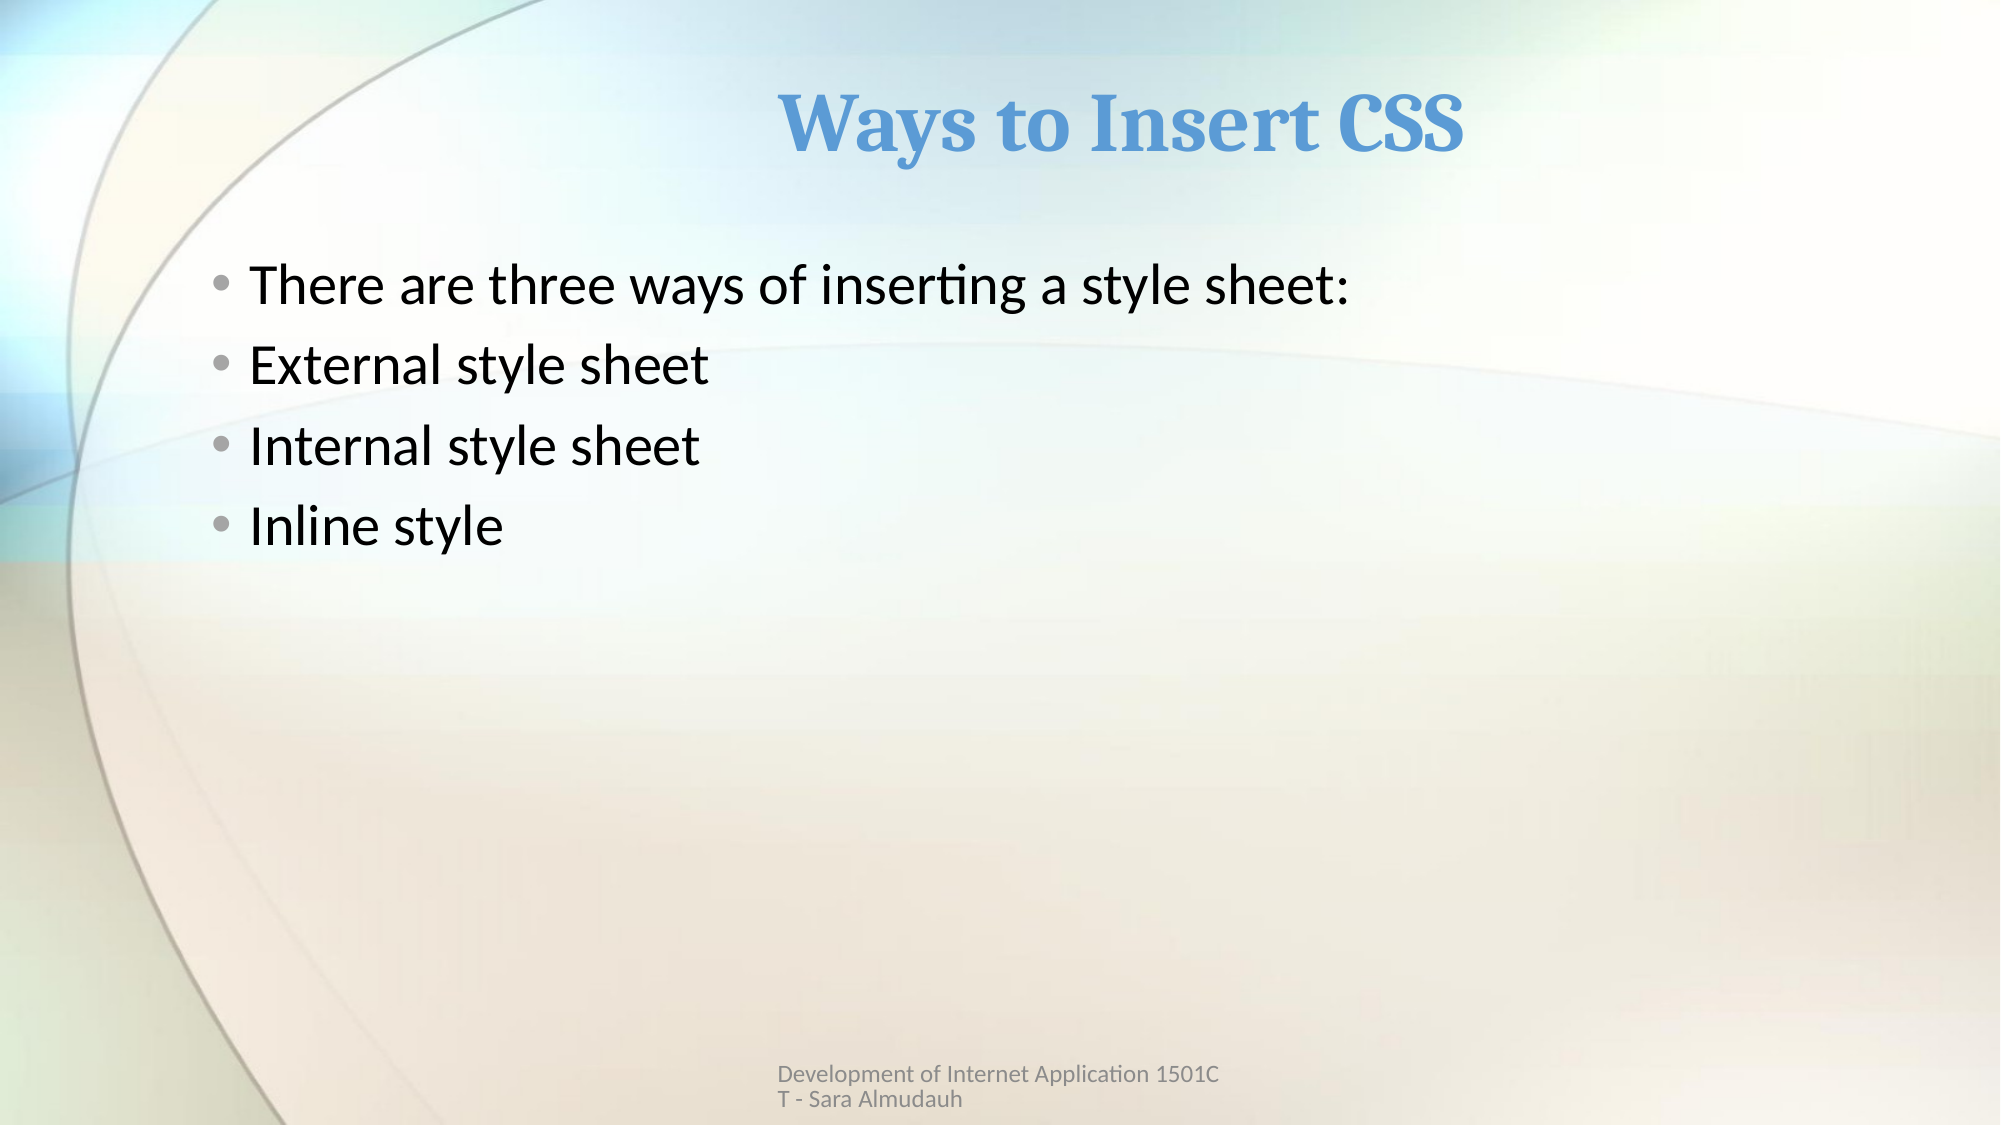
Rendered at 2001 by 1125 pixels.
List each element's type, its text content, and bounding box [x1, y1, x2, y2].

footer Development of Internet Application 1501CT - Sara Almudauh [762, 1042, 1238, 1103]
title Ways to Insert CSS [381, 59, 1863, 278]
picture [0, 0, 2001, 1125]
list There are three ways of inserting a style sheet: External style sheet Internal style sheet Inline style [196, 246, 1804, 961]
